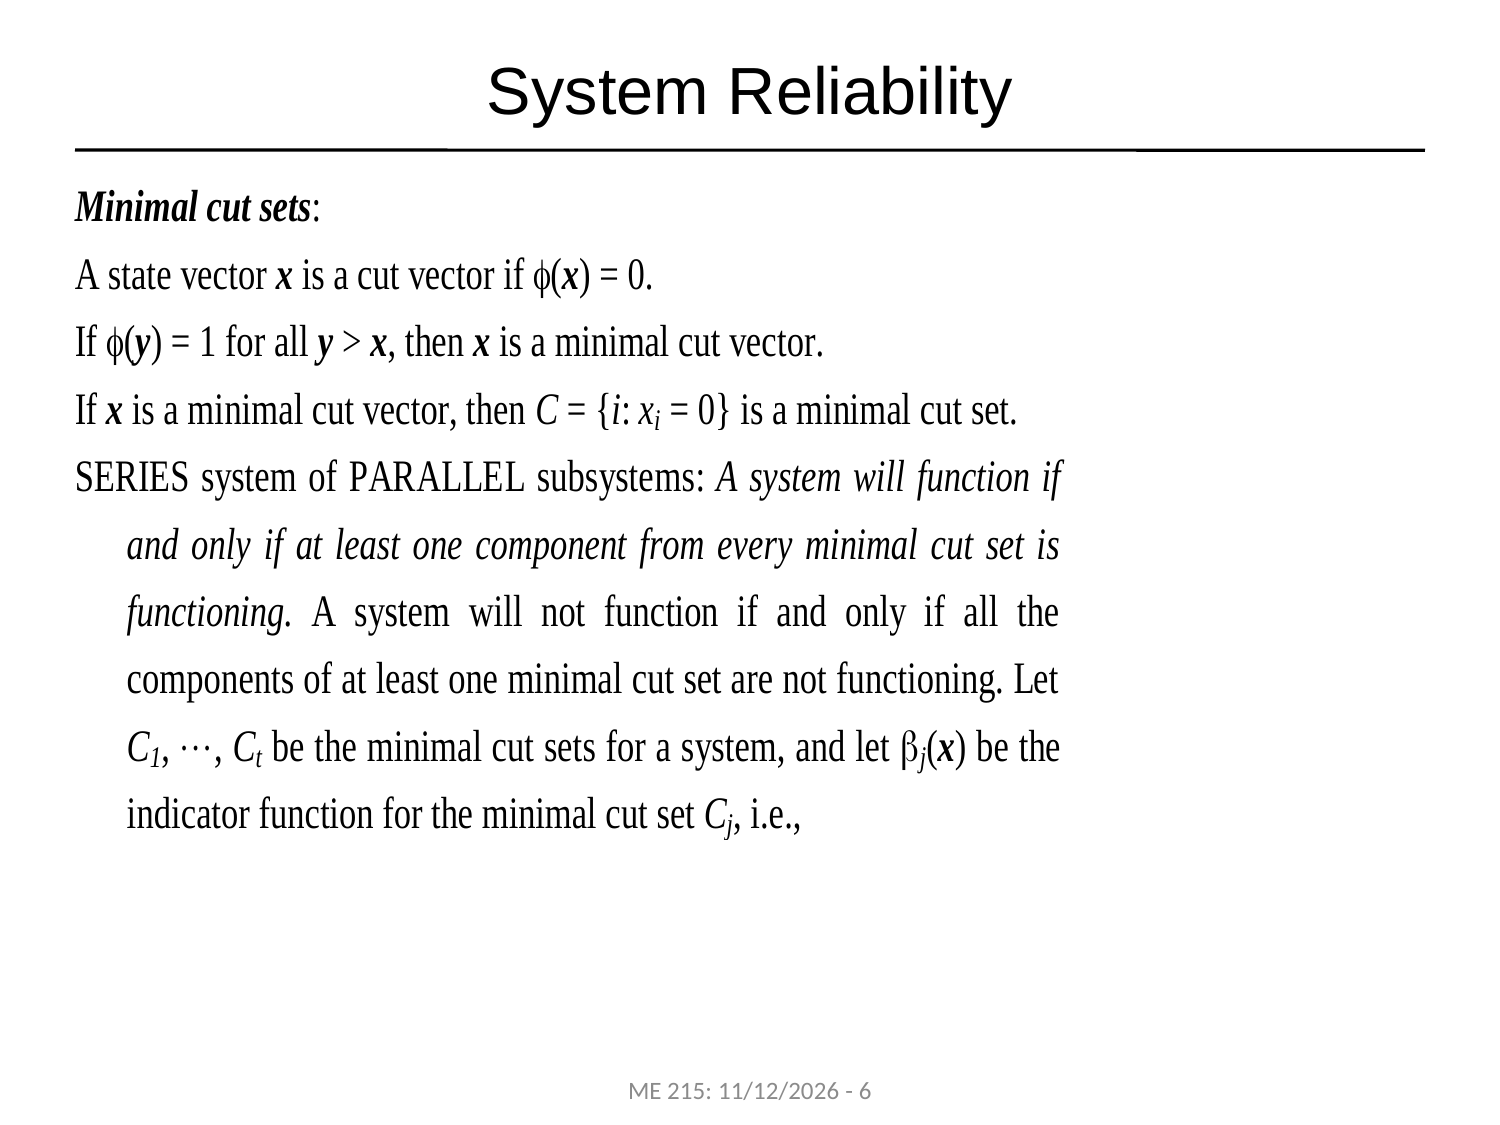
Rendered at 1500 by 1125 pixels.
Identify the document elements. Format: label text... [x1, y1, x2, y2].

footer ME 215: 11/11/2021 - 6 [549, 1063, 950, 1116]
list System Reliability [75, 37, 1425, 138]
picture [74, 164, 1425, 841]
